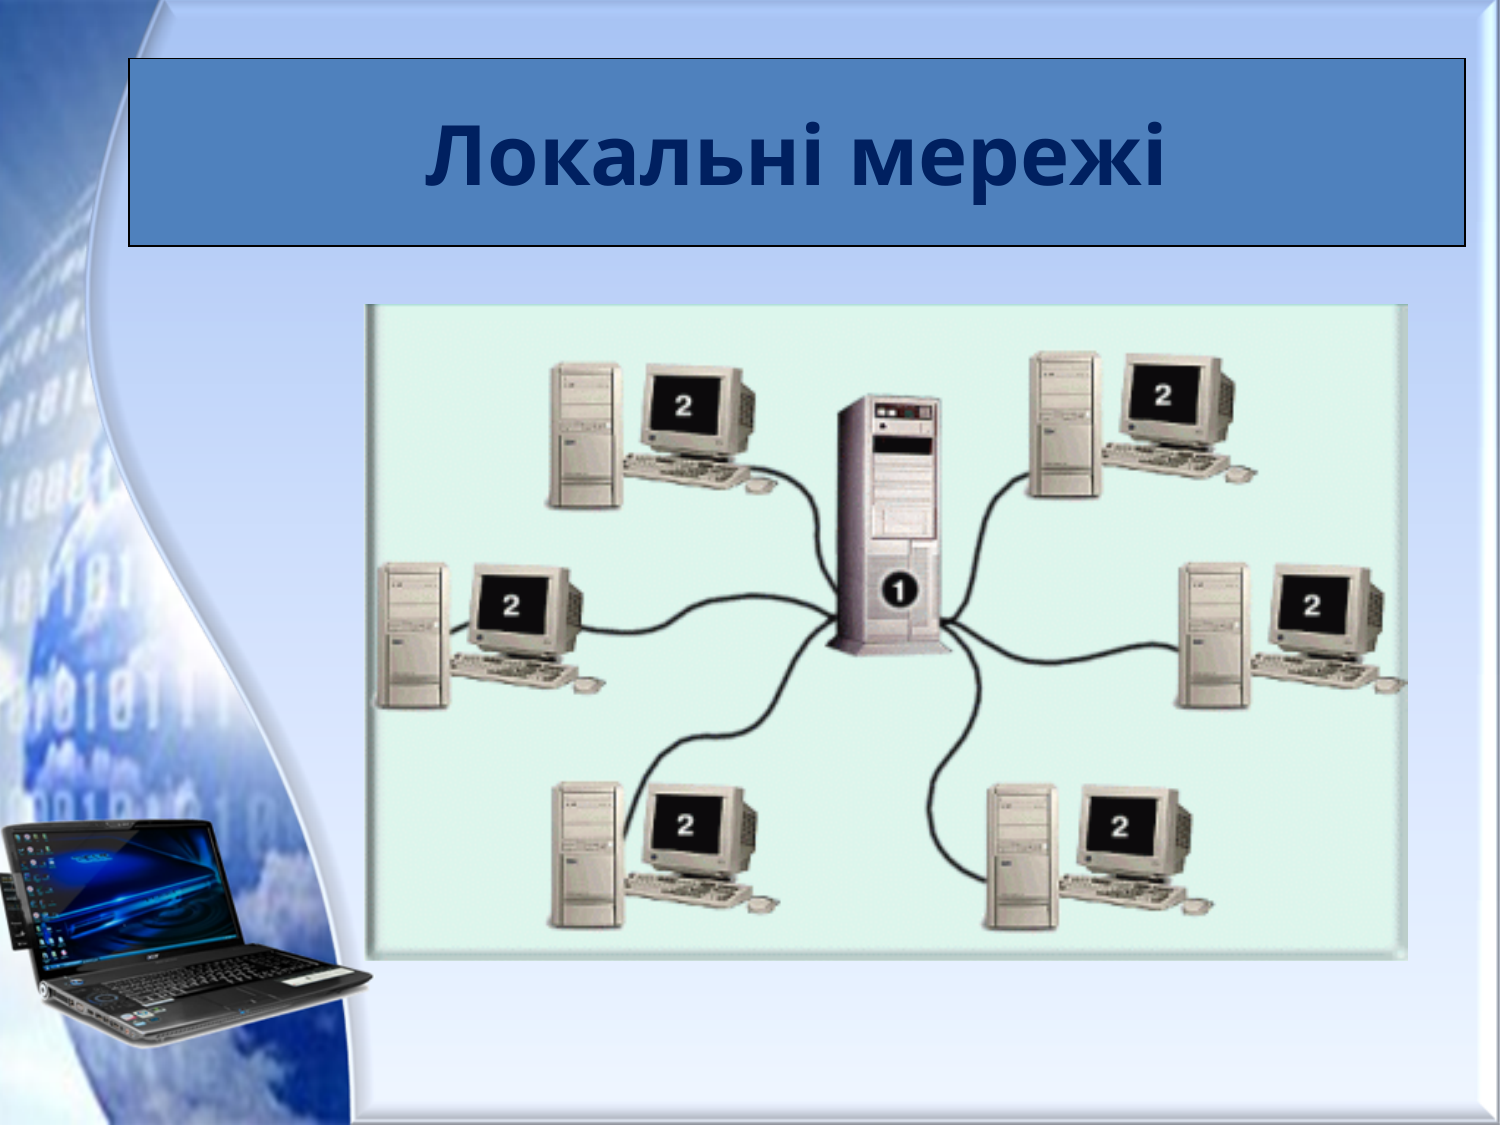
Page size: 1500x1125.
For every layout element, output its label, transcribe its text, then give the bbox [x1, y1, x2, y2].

title Локальні мережі [128, 58, 1465, 247]
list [363, 304, 1409, 962]
picture [0, 0, 1500, 1125]
